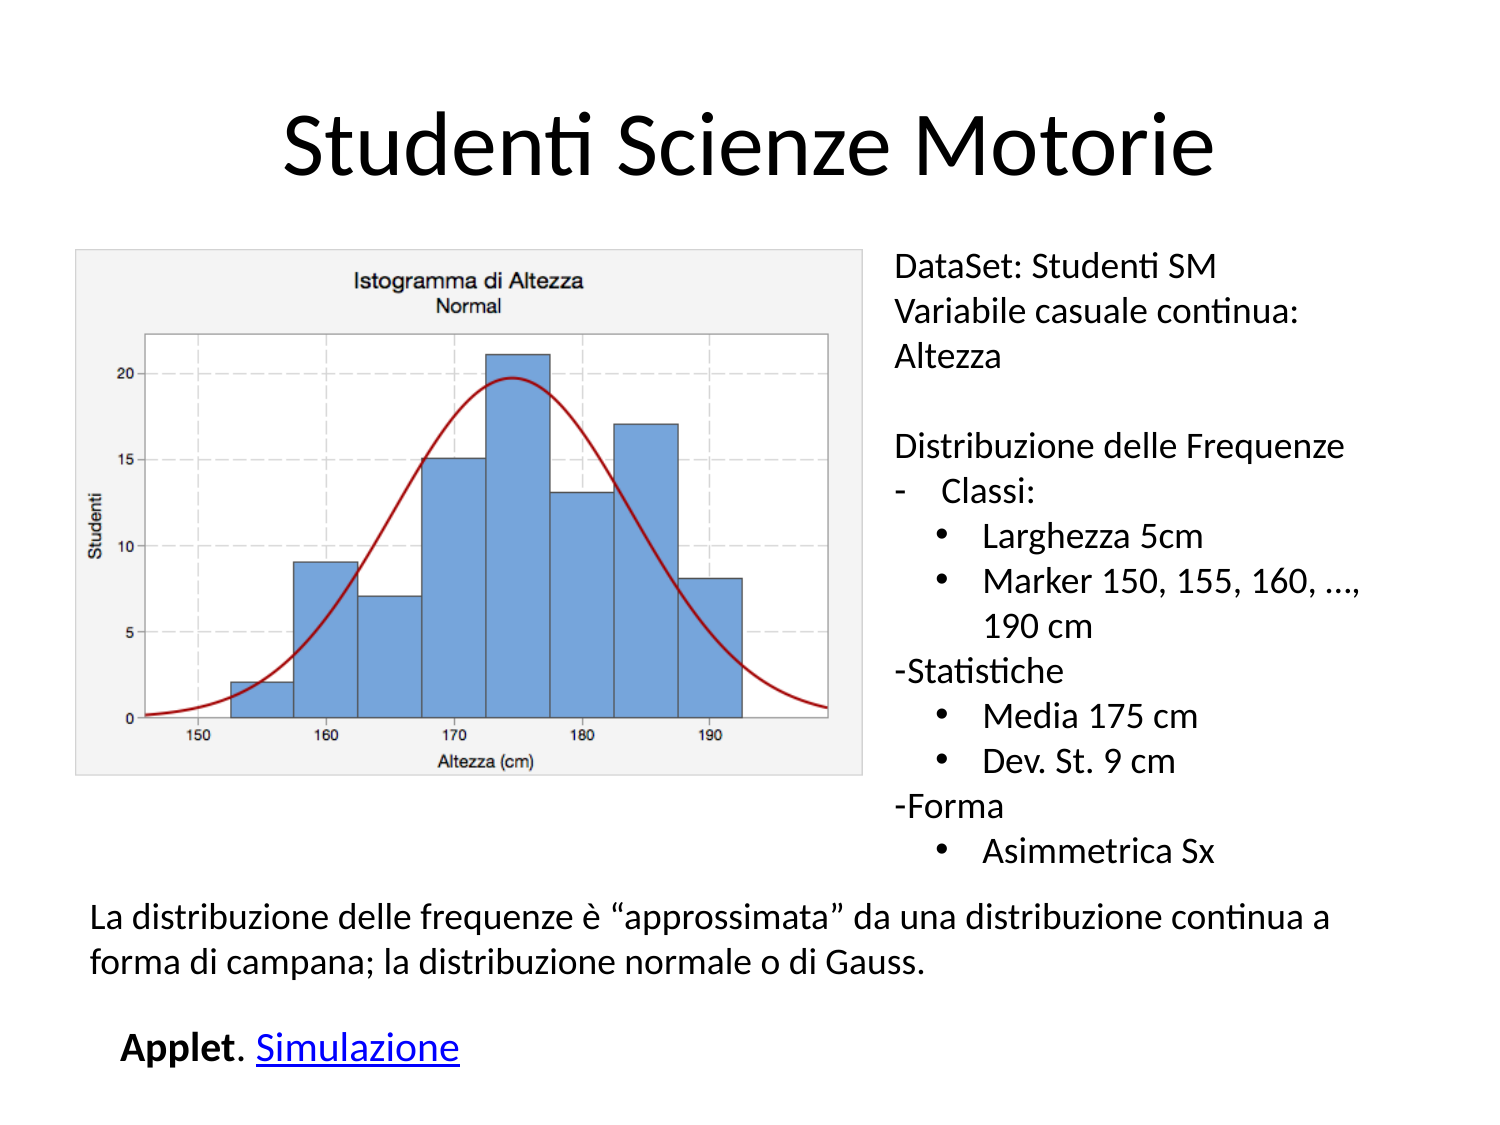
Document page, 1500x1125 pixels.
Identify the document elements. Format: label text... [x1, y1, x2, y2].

title Studenti Scienze Motorie [75, 45, 1425, 233]
text_box Applet. Simulazione [105, 1012, 1352, 1077]
text_box La distribuzione delle frequenze è “approssimata” da una distribuzione continua a forma di campana; la distribuzione normale o di Gauss. [74, 884, 1402, 990]
text_box DataSet: Studenti SM Variabile casuale continua: Altezza Distribuzione delle Frequenze Classi: Larghezza 5cm Marker 150, 155, 160, …, 190 cm Statistiche Media 175 cm Dev. St. 9 cm Forma Asimmetrica Sx [879, 233, 1402, 879]
picture [74, 249, 864, 780]
